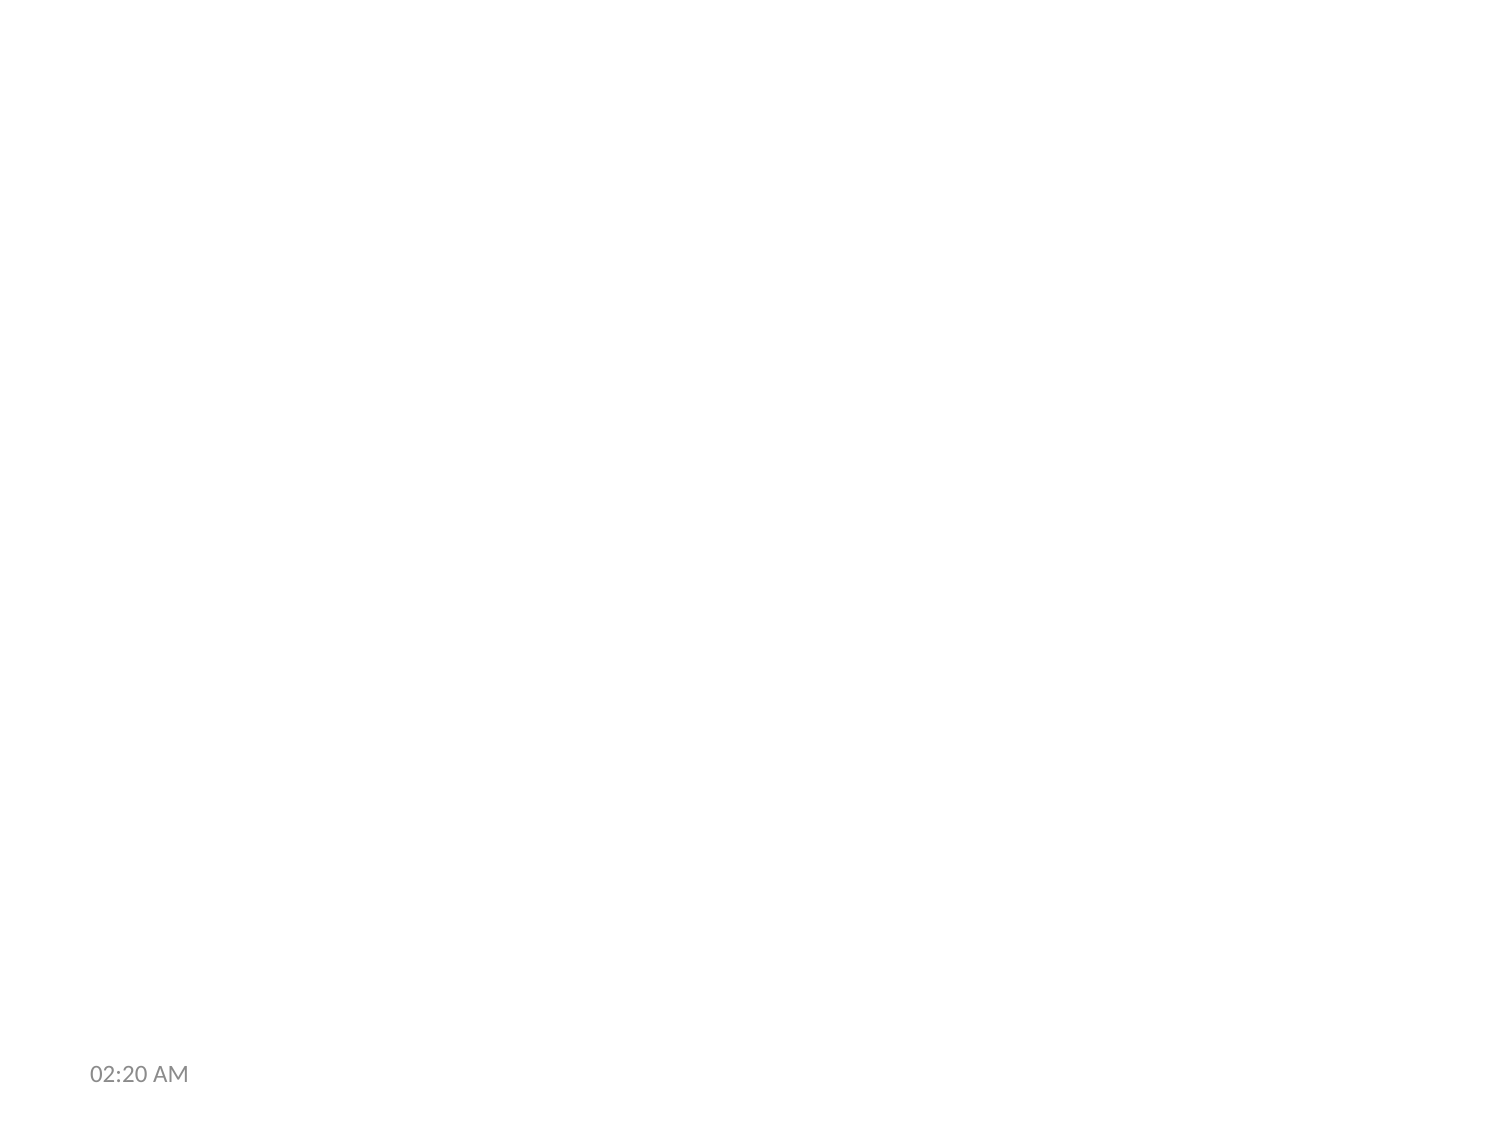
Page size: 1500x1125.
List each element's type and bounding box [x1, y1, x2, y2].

slide_number [75, 1042, 425, 1103]
